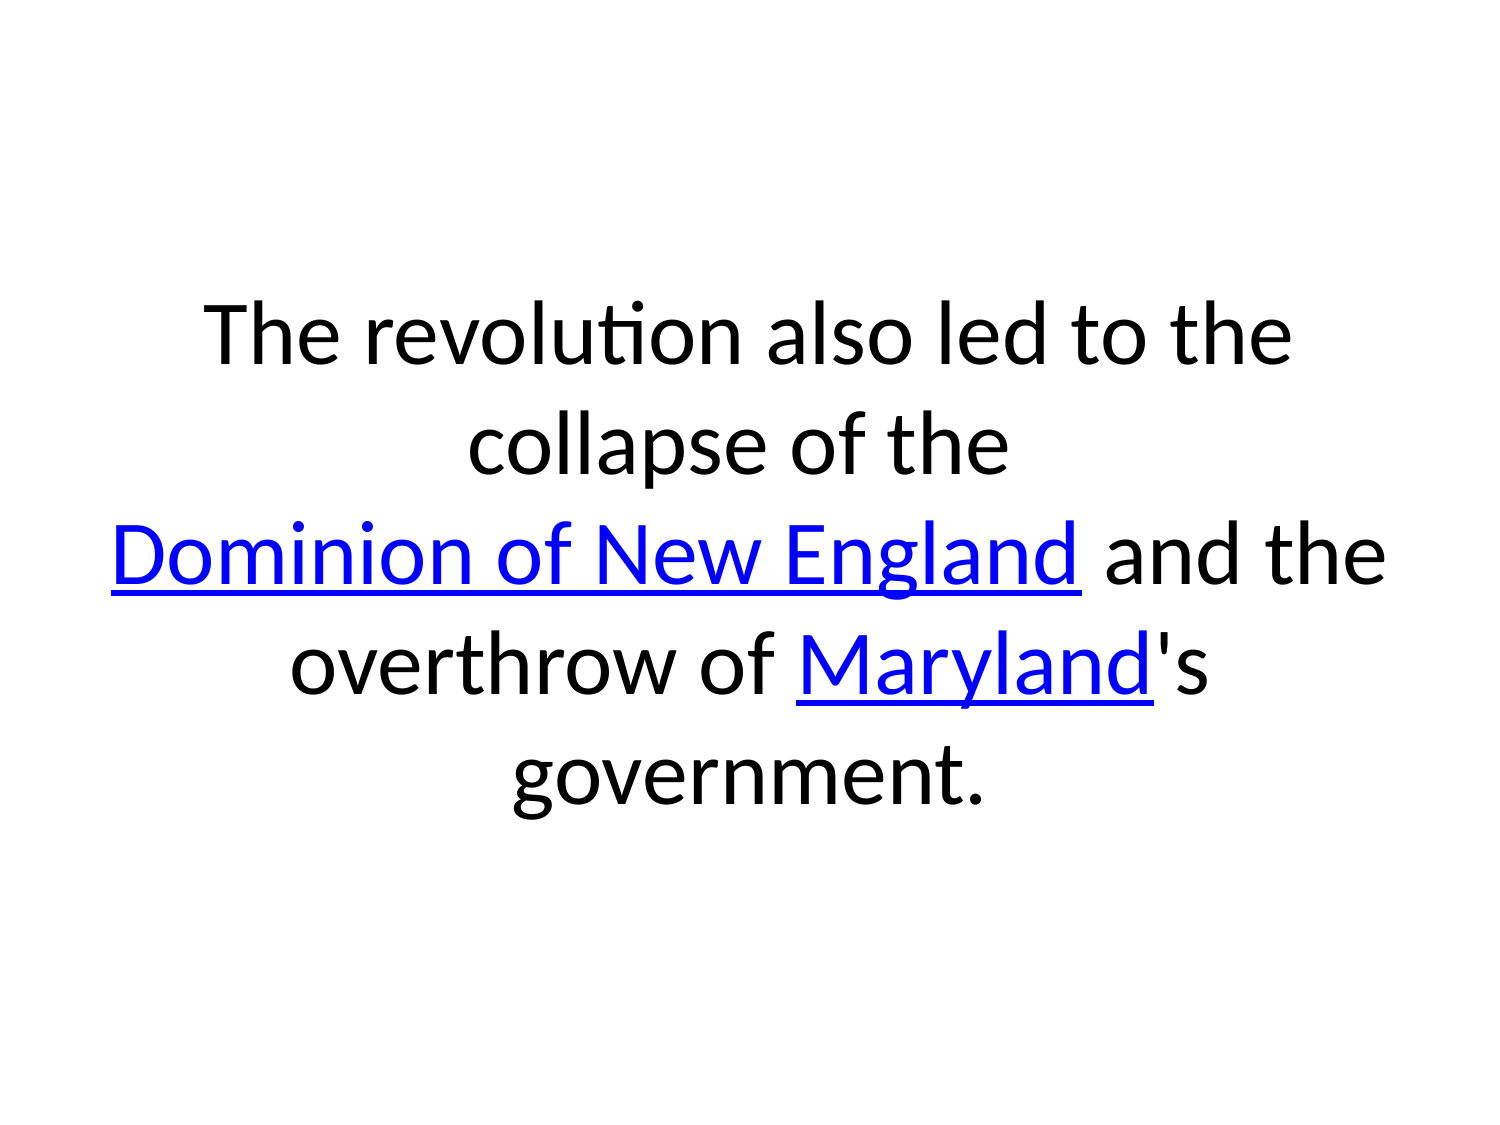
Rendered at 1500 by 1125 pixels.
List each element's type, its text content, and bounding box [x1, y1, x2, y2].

title The revolution also led to the collapse of the Dominion of New England and the overthrow of Maryland's government. [74, 44, 1426, 1051]
